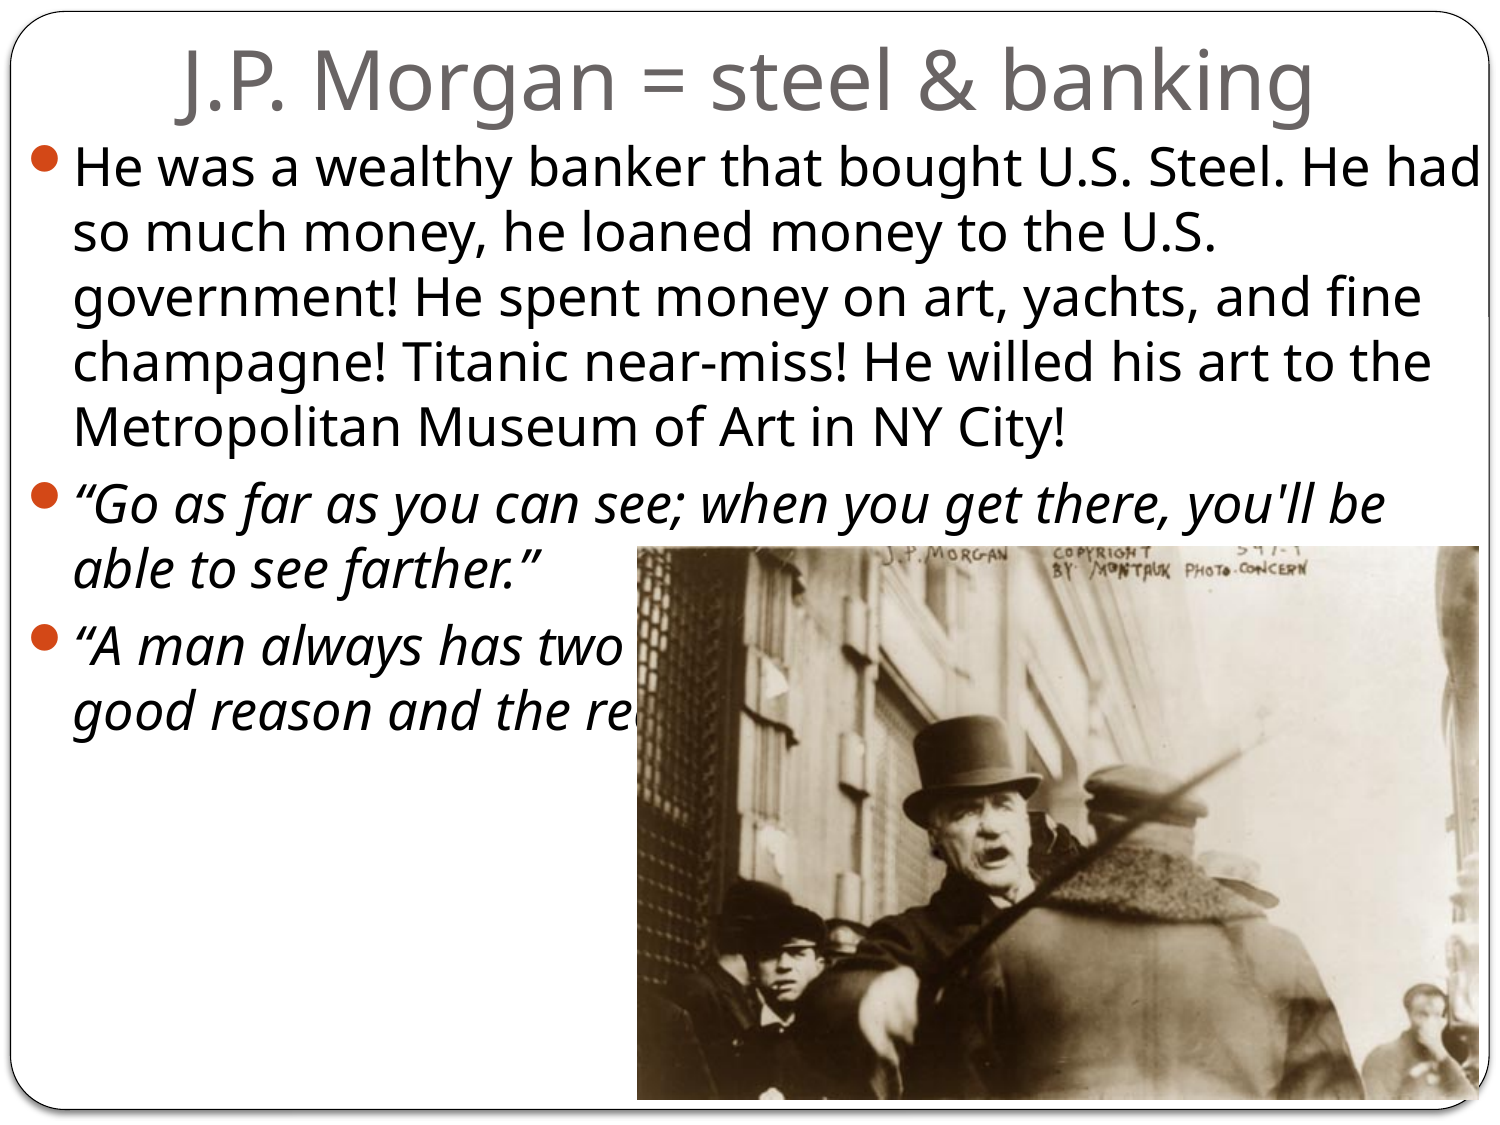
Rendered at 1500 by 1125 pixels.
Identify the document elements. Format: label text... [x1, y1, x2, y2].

list He was a wealthy banker that bought U.S. Steel. He had so much money, he loaned money to the U.S. government! He spent money on art, yachts, and fine champagne! Titanic near-miss! He willed his art to the Metropolitan Museum of Art in NY City! “Go as far as you can see; when you get there, you'll be able to see farther.” “A man always has two reasons for doing anything--a good reason and the real reason.” [12, 125, 1500, 963]
picture [637, 546, 1479, 1101]
title J.P. Morgan = steel & banking [112, 12, 1388, 125]
